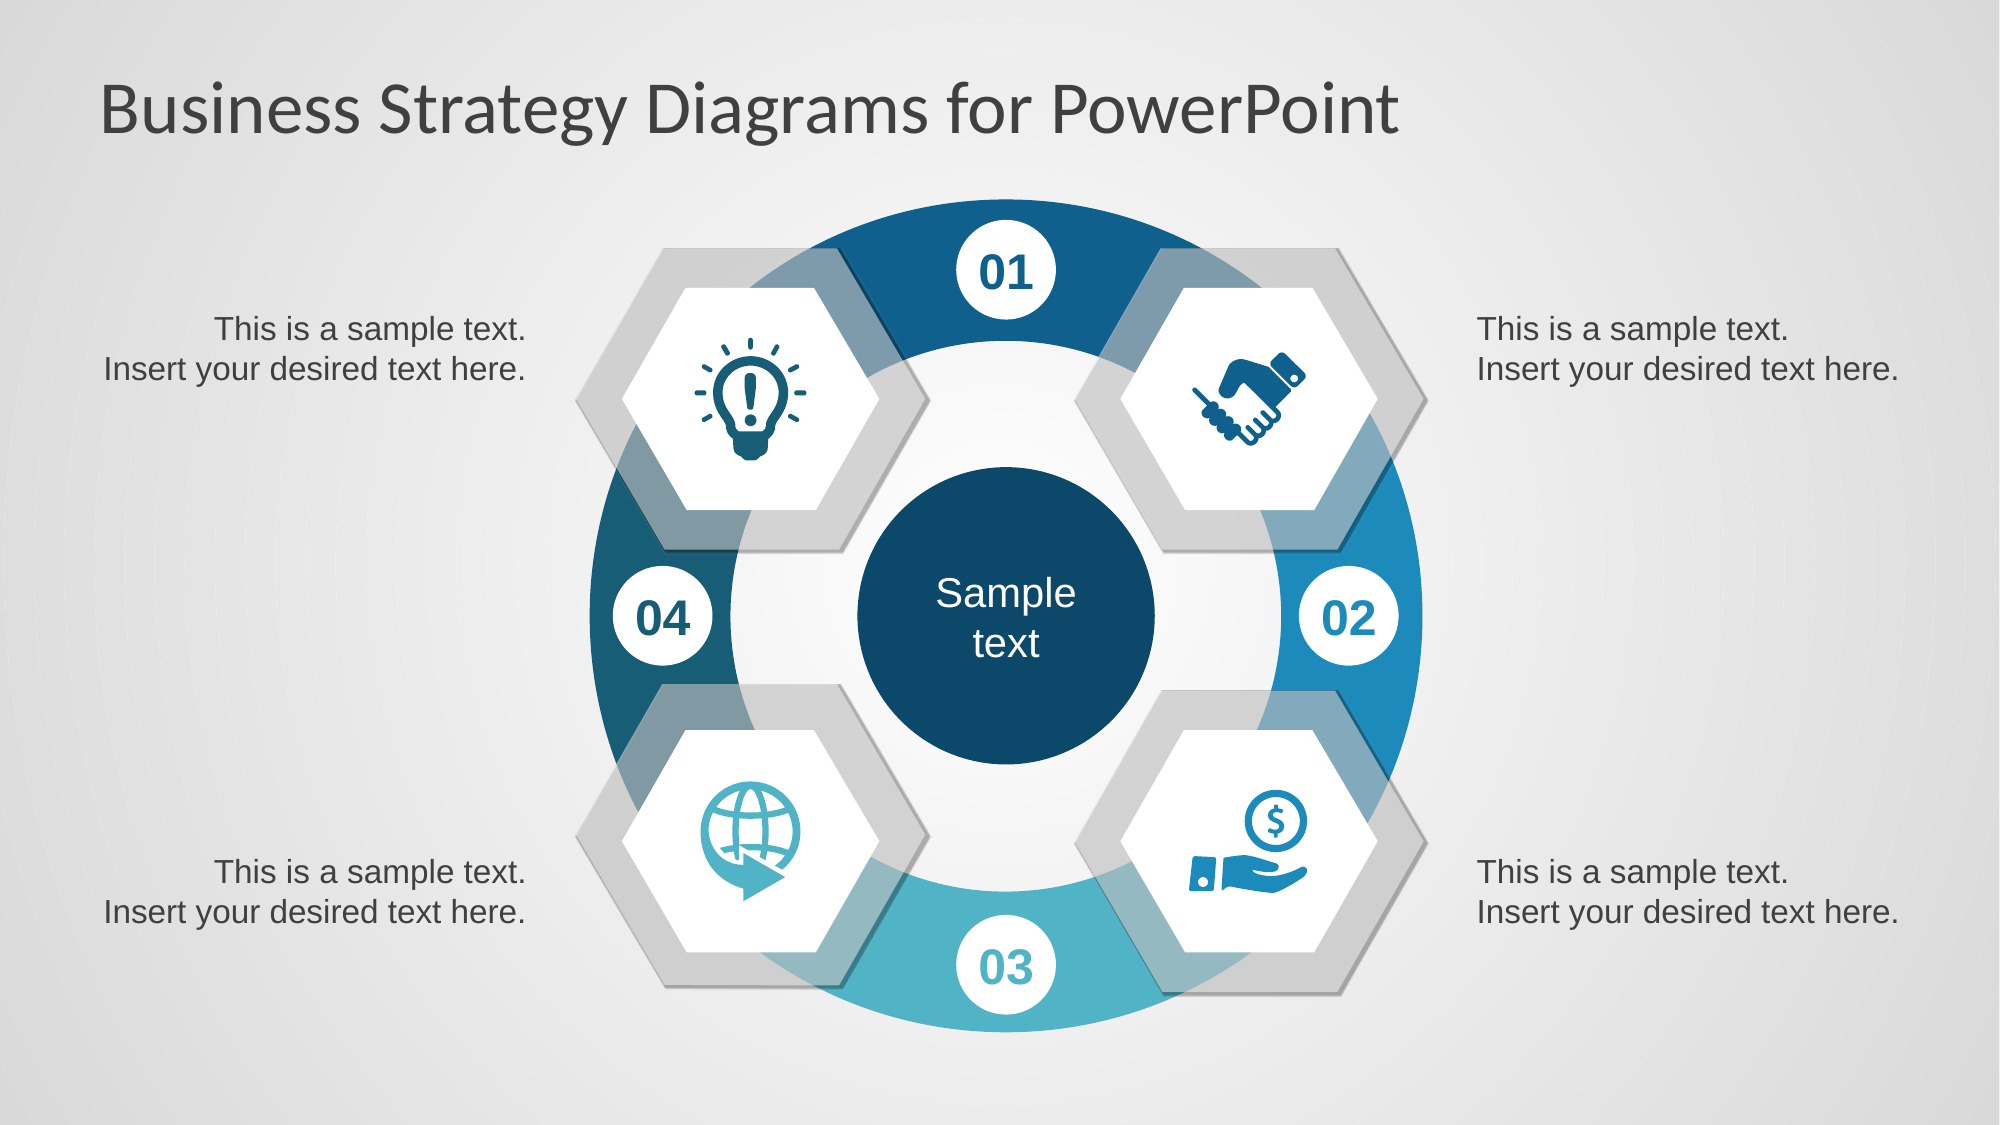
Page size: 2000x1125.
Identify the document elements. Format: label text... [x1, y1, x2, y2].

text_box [1188, 789, 1308, 894]
text_box [575, 384, 584, 413]
text_box [575, 820, 584, 849]
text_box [1191, 352, 1306, 446]
title Business Strategy Diagrams for PowerPoint [99, 45, 1900, 162]
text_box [694, 337, 807, 461]
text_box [589, 199, 1423, 1033]
text_box This is a sample text. Insert your desired text here. [1461, 843, 1935, 938]
text_box This is a sample text. Insert your desired text here. [64, 843, 542, 938]
text_box This is a sample text. Insert your desired text here. [64, 299, 542, 395]
text_box This is a sample text. Insert your desired text here. [1461, 299, 1935, 395]
